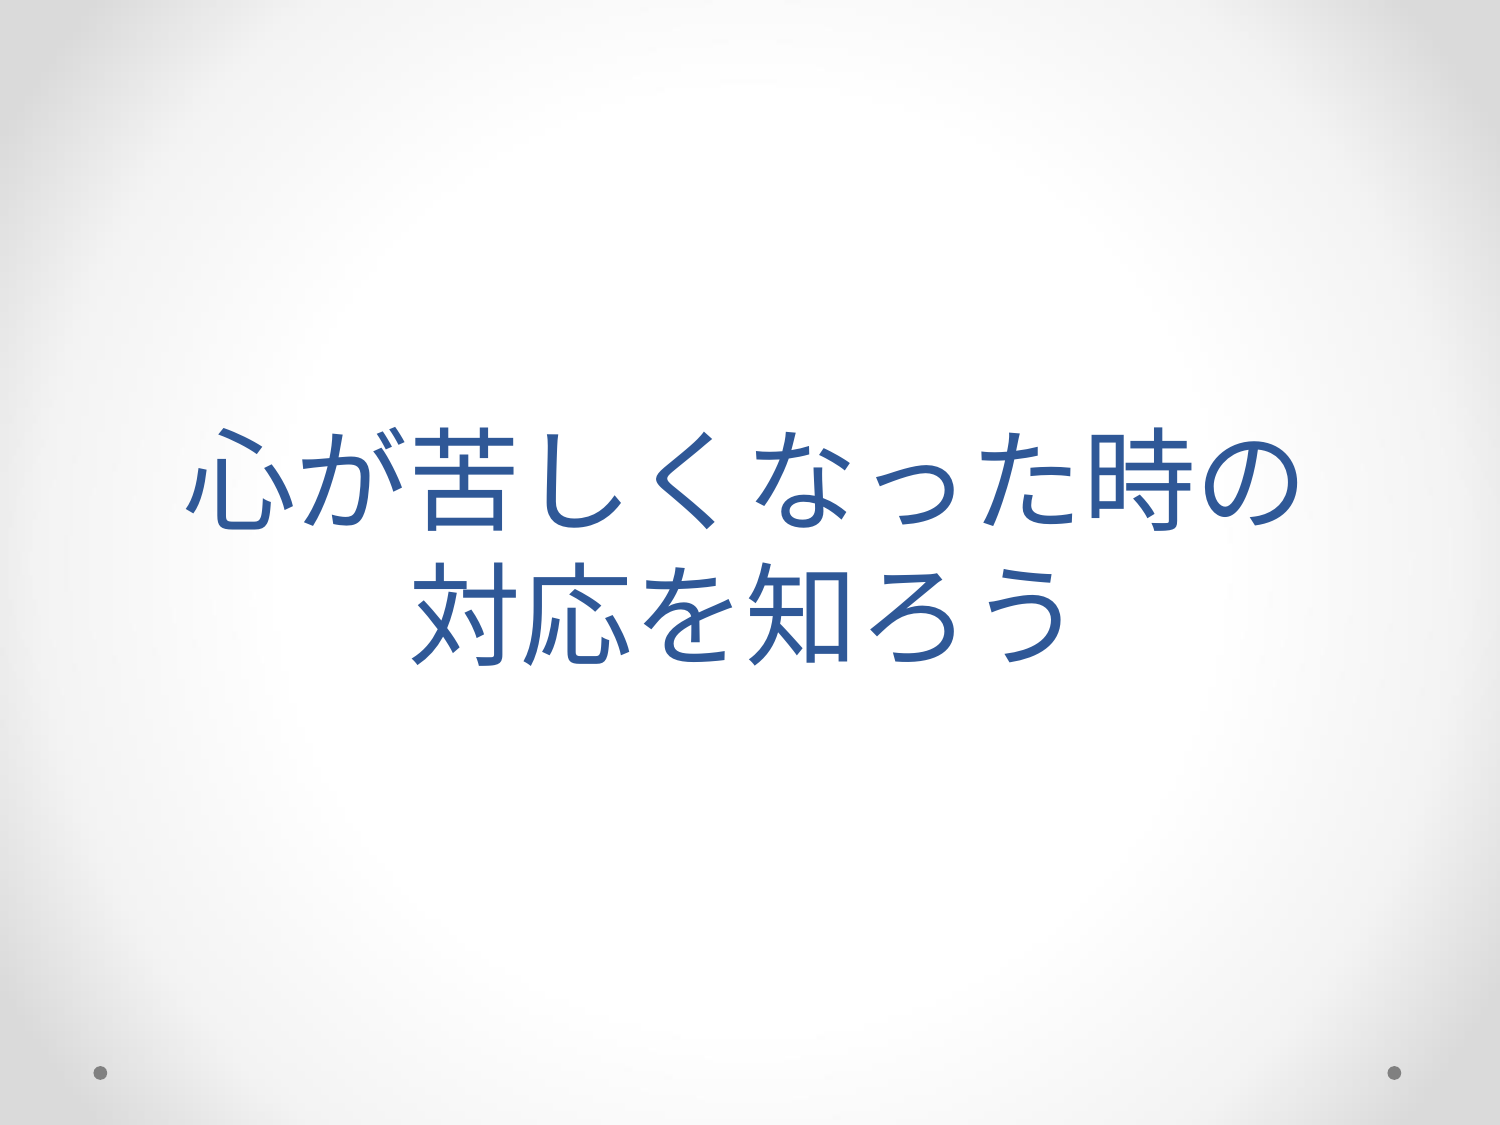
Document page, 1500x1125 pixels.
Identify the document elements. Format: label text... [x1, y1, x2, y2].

title 心が苦しくなった時の 対応を知ろう [108, 340, 1384, 688]
picture [0, 0, 1500, 1125]
